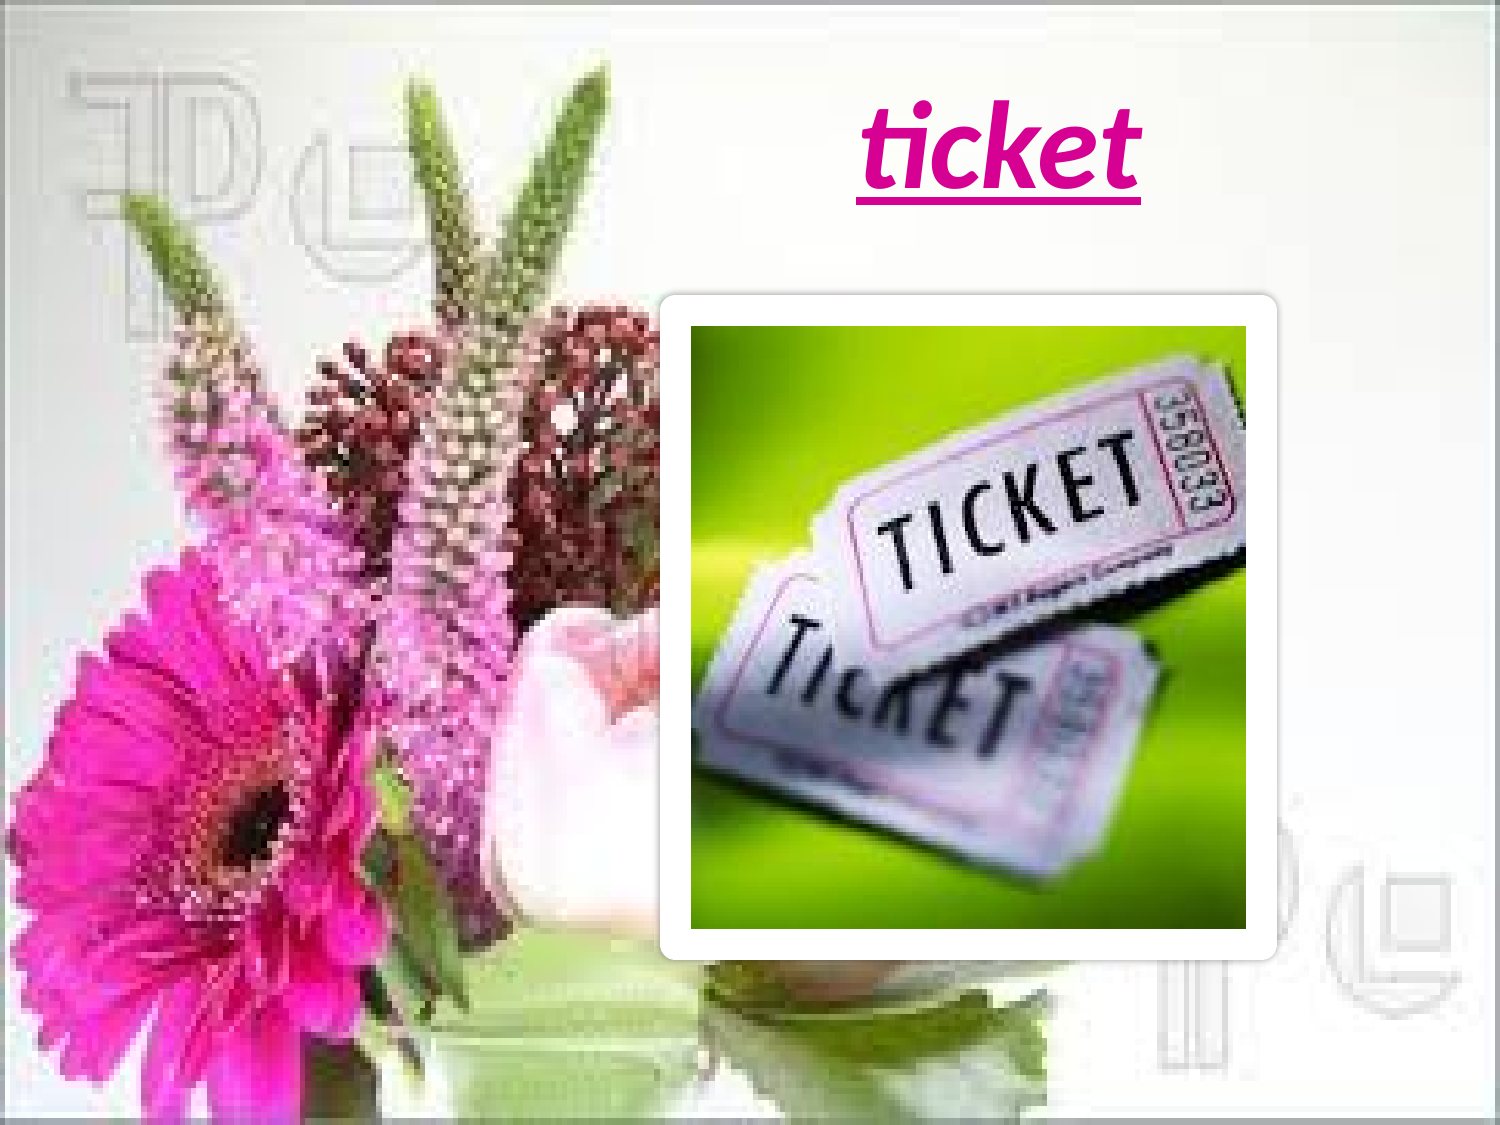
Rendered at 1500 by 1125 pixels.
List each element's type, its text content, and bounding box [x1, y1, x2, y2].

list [690, 326, 1247, 929]
title ticket [572, 45, 1425, 233]
picture [0, 0, 1500, 1125]
